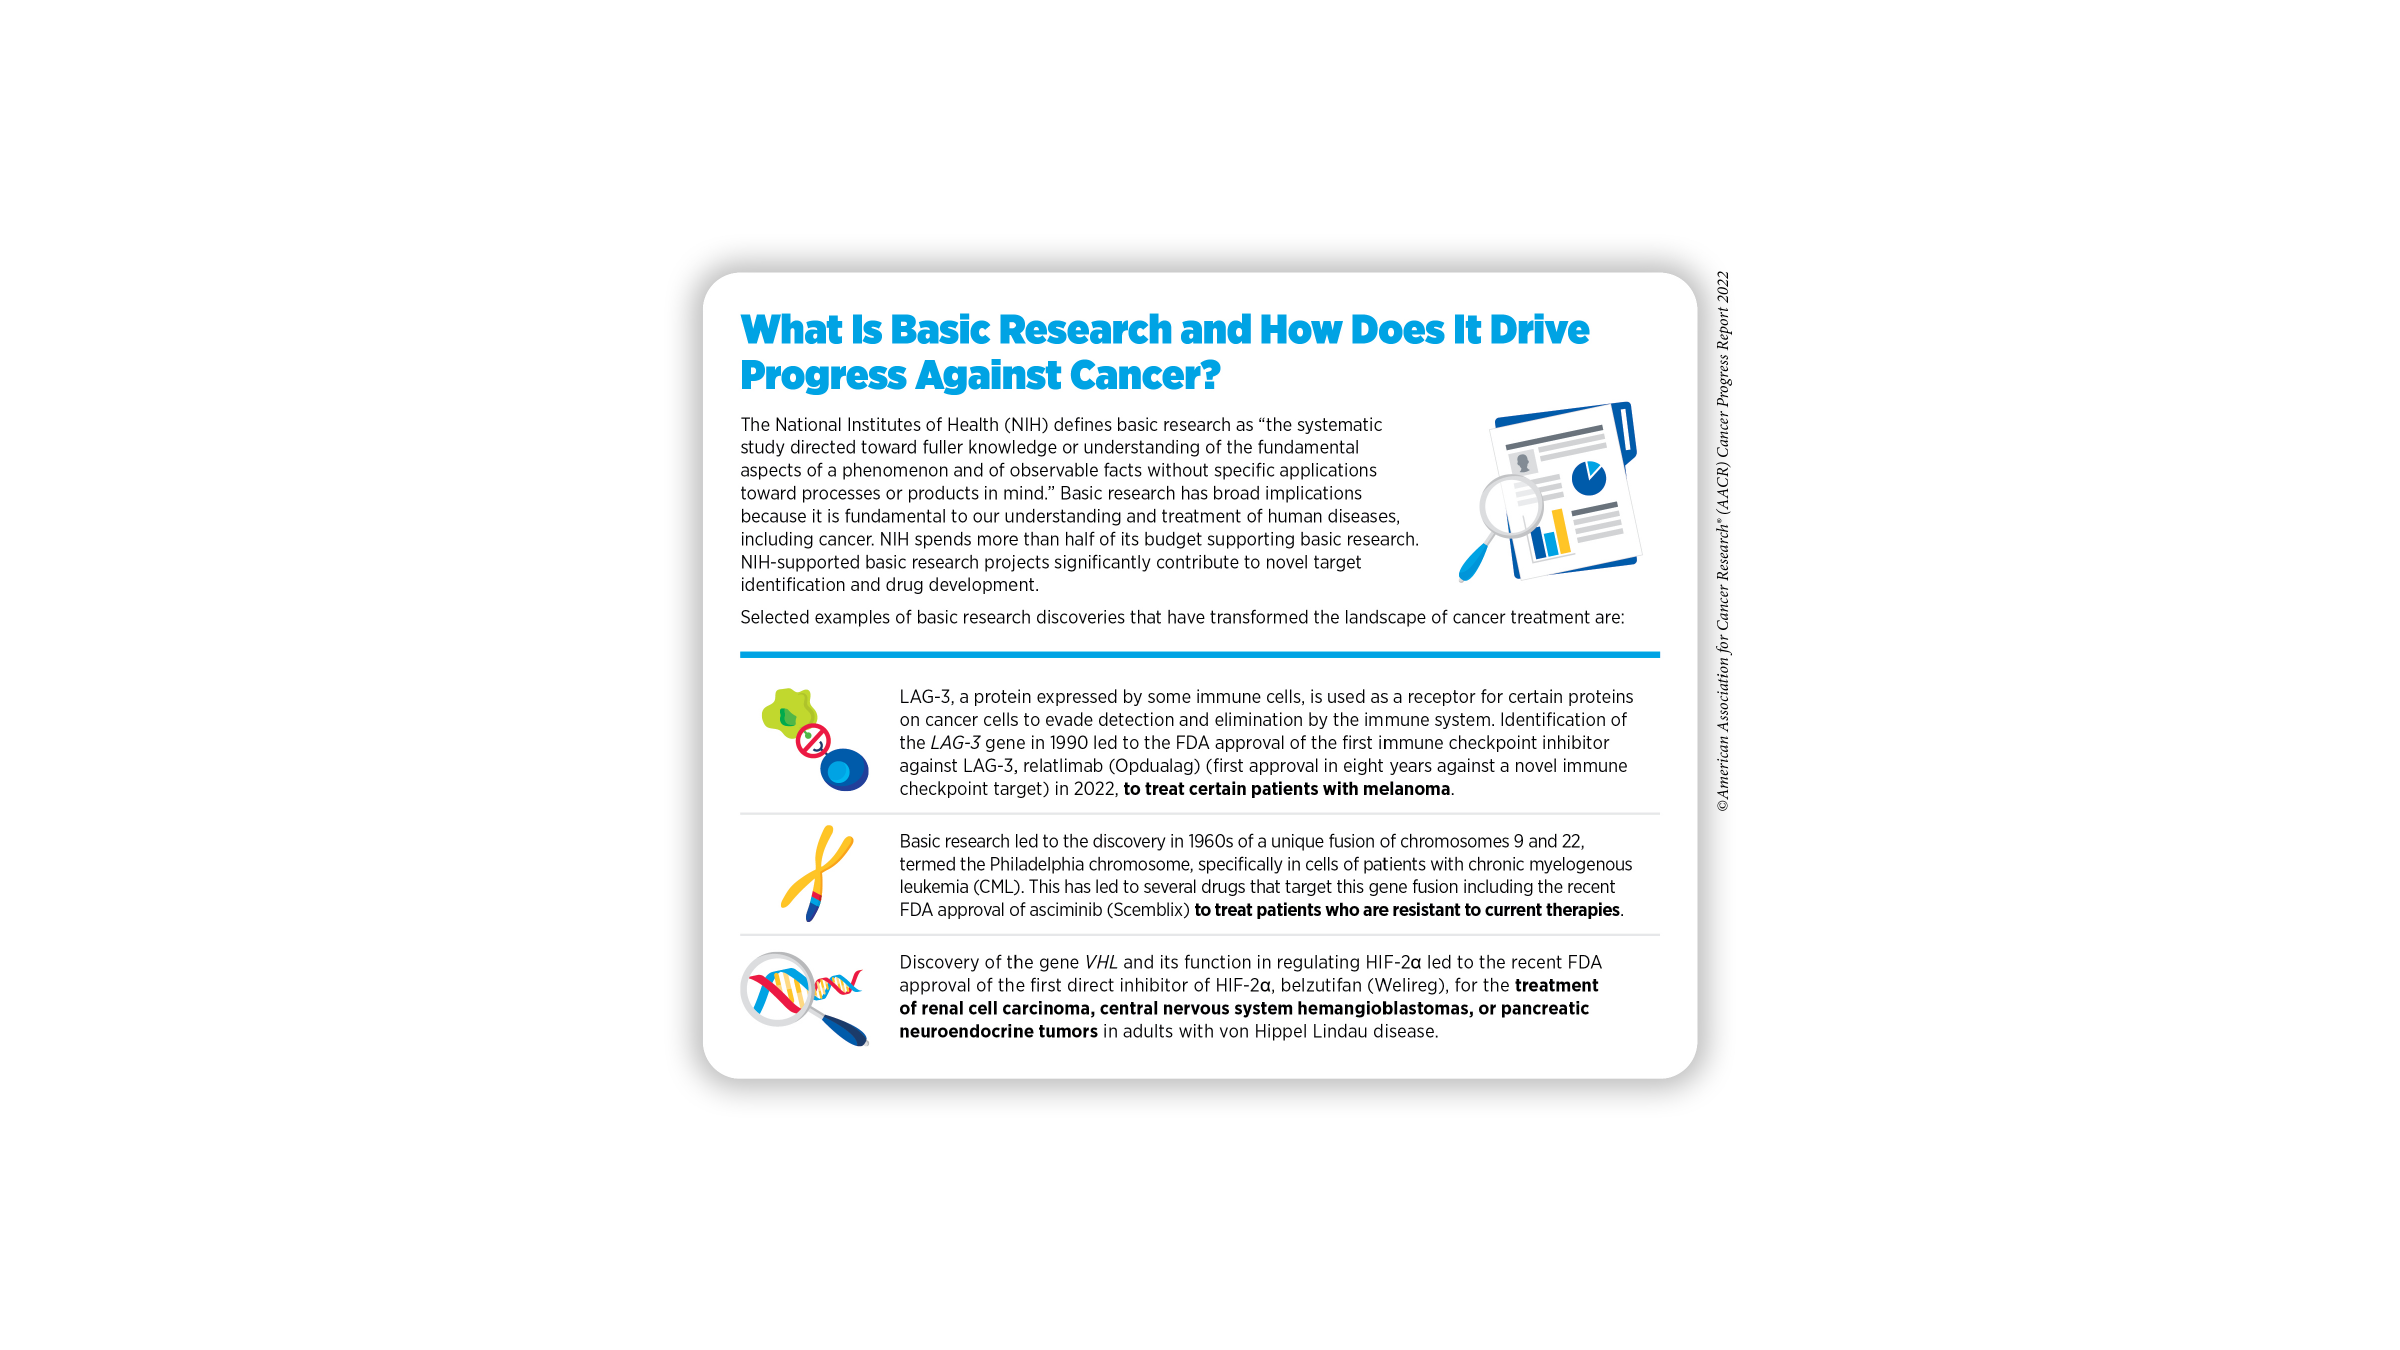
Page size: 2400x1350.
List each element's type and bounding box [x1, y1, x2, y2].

picture [646, 215, 1754, 1135]
